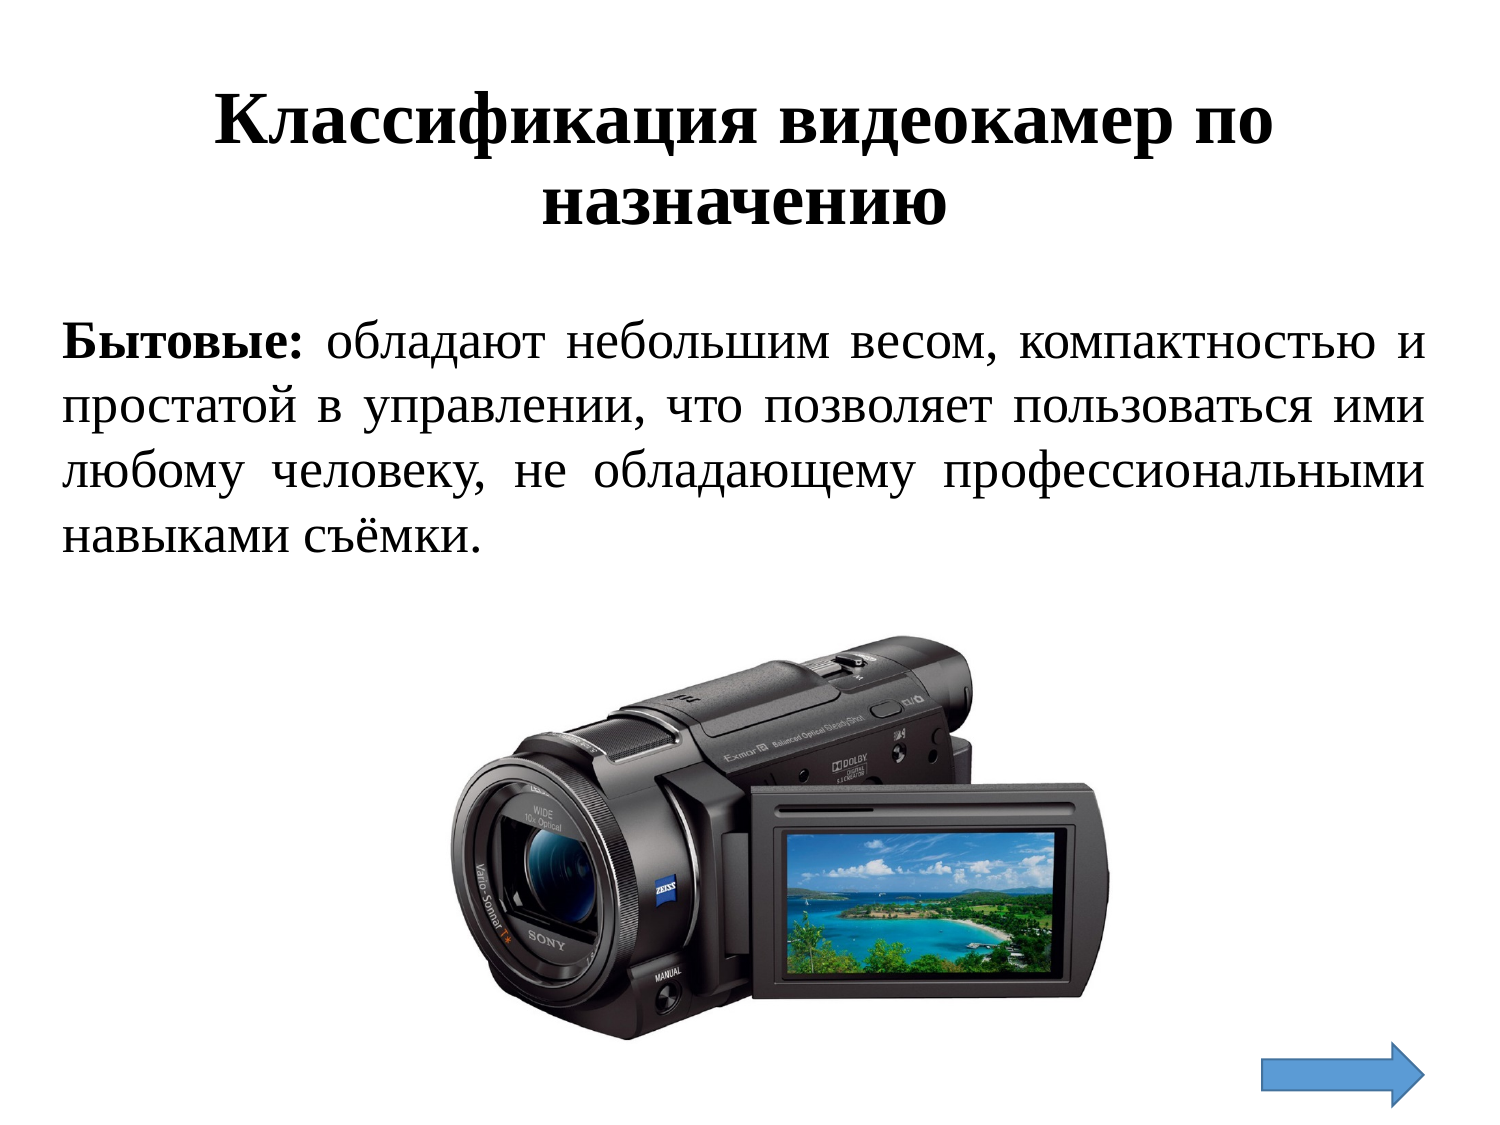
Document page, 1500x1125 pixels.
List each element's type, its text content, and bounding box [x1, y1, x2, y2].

text_box Бытовые: обладают небольшим весом, компактностью и простатой в управлении, что позволяет пользоваться ими любому человеку, не обладающему профессиональными навыками съёмки. [48, 296, 1442, 572]
text_box [1261, 1041, 1425, 1109]
text_box Классификация видеокамер по назначению [48, 153, 1442, 249]
picture [445, 622, 1113, 1051]
